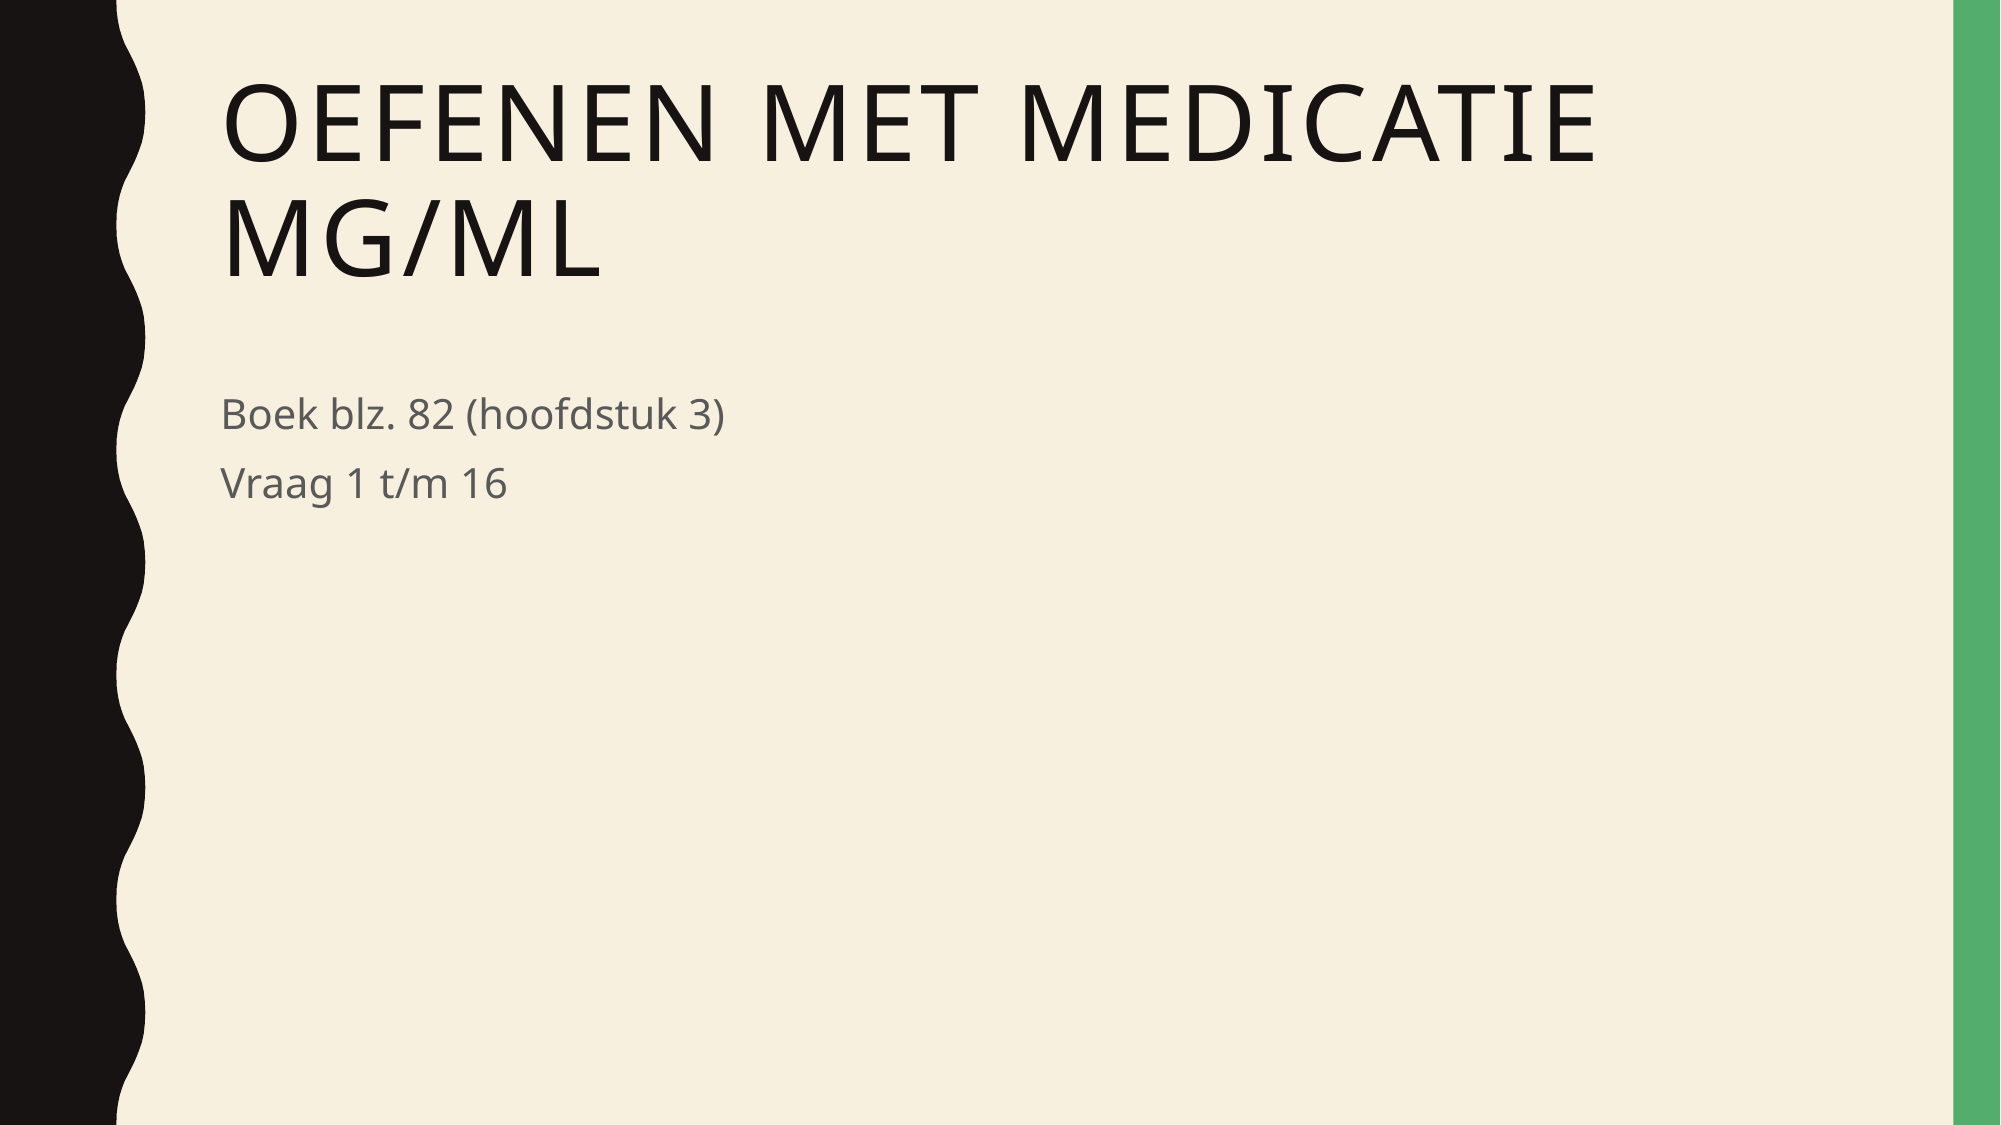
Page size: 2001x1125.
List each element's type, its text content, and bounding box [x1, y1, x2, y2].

list Boek blz. 82 (hoofdstuk 3) Vraag 1 t/m 16 [205, 375, 1875, 965]
title Oefenen met medicatie mg/ml [205, 62, 1875, 308]
